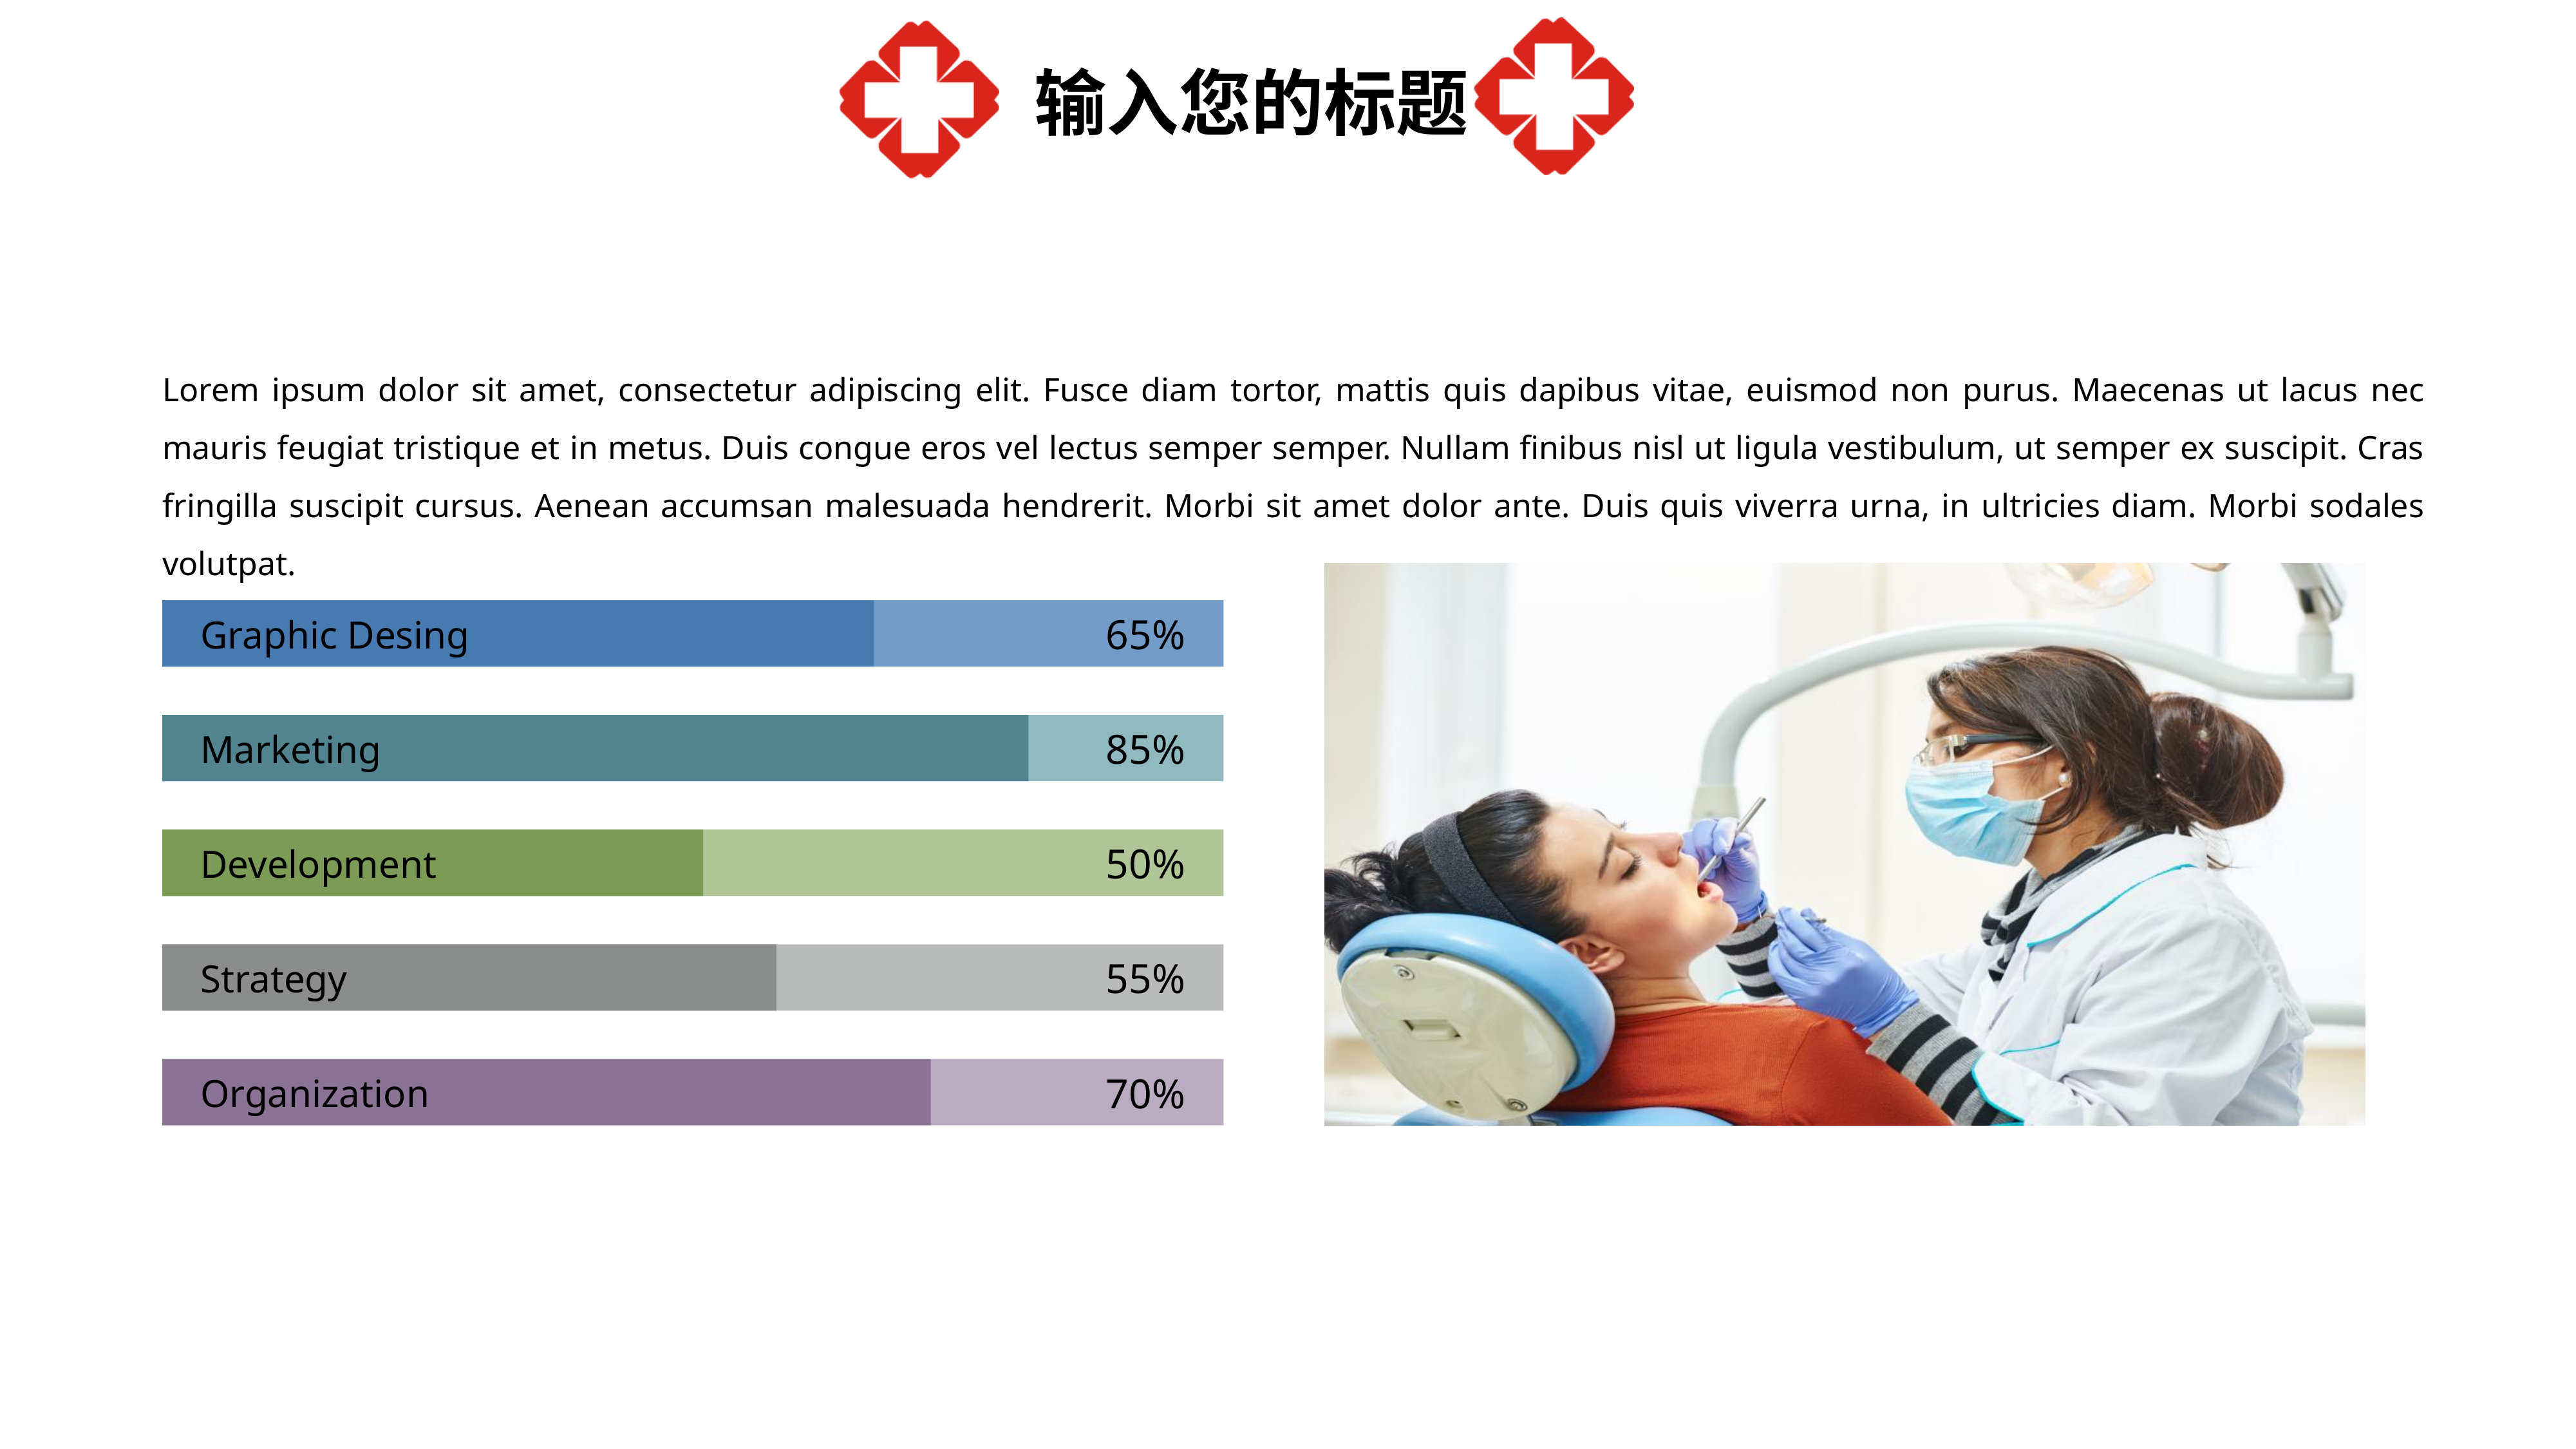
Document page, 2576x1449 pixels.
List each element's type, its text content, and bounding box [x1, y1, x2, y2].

text_box Organization [161, 1057, 932, 1127]
text_box Development [161, 828, 704, 897]
text_box 65% [875, 599, 1225, 668]
text_box 50% [704, 828, 1225, 897]
picture [839, 20, 999, 178]
text_box 85% [1029, 714, 1225, 782]
list Lorem ipsum dolor sit amet, consectetur adipiscing elit. Fusce diam tortor, mattis quis dapibus vitae, euismod non purus. Maecenas ut lacus nec mauris feugiat tristique et in metus. Duis congue eros vel lectus semper semper. Nullam finibus nisl ut ligula vestibulum, ut semper ex suscipit. Cras fringilla suscipit cursus. Aenean accumsan malesuada hendrerit. Morbi sit amet dolor ante. Duis quis viverra urna, in ultricies diam. Morbi sodales volutpat. [162, 350, 2426, 532]
picture [1324, 563, 2365, 1126]
text_box Strategy [161, 943, 778, 1012]
text_box Marketing [161, 714, 1029, 782]
text_box 输入您的标题 [1002, 52, 1471, 149]
picture [1474, 17, 1634, 176]
text_box 70% [932, 1057, 1225, 1127]
text_box Graphic Desing [161, 599, 875, 668]
text_box 55% [778, 943, 1225, 1012]
